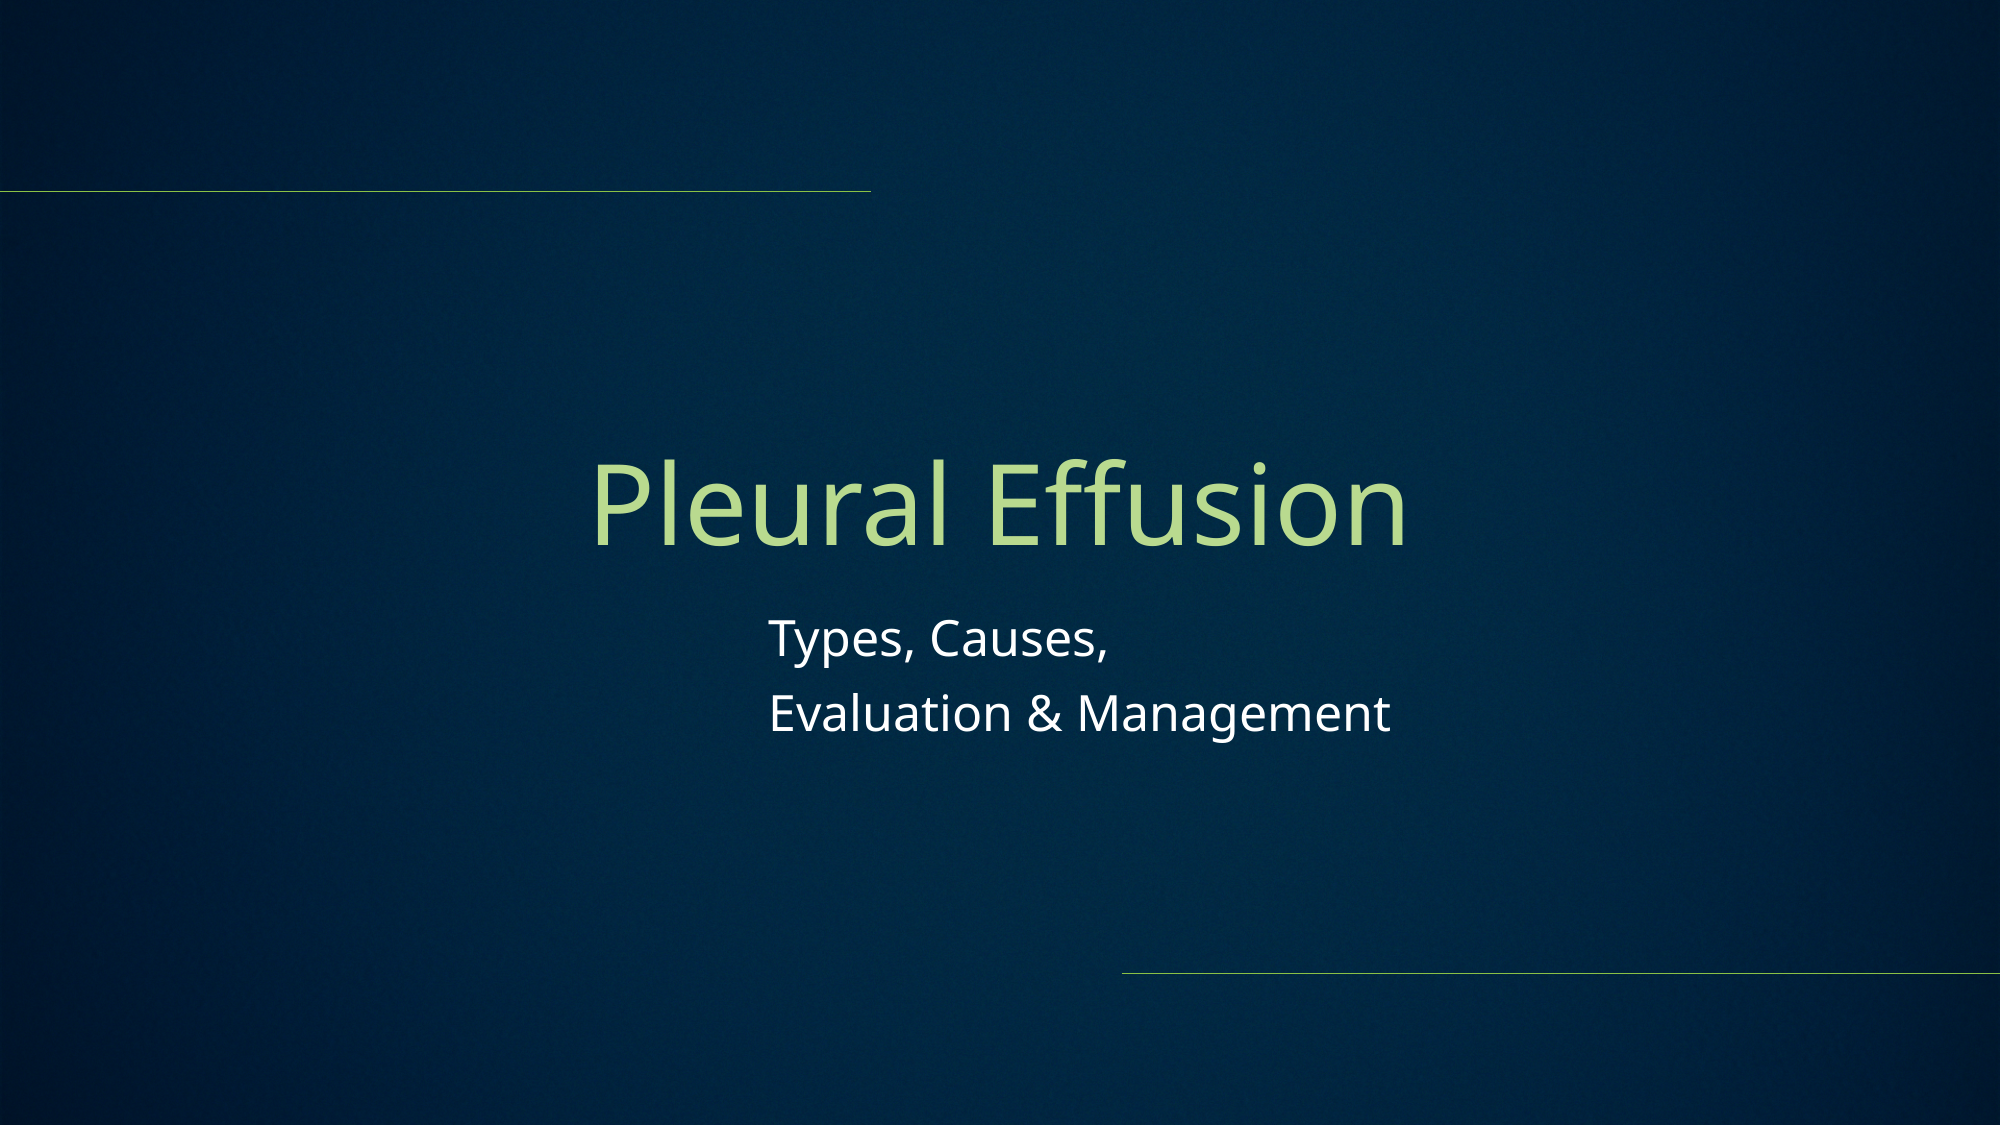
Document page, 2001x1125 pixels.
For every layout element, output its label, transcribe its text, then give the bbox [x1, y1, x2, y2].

title Pleural Effusion [349, 276, 1651, 578]
picture [0, 0, 2000, 1125]
subtitle Types, Causes, Evaluation & Management [753, 605, 1618, 773]
